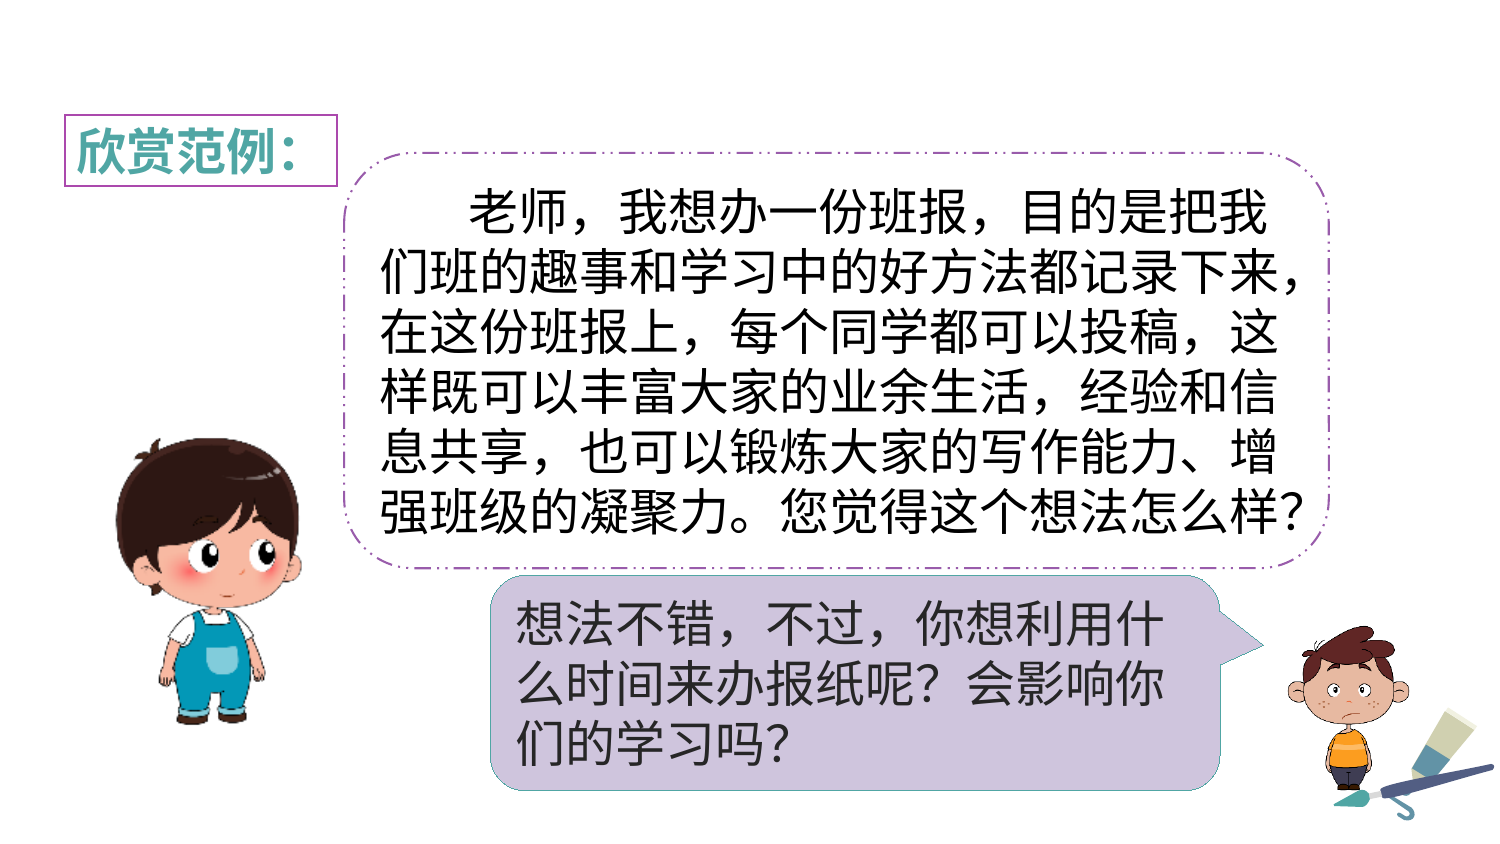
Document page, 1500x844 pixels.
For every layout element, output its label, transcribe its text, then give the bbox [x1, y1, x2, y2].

picture [64, 333, 325, 789]
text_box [1358, 708, 1481, 844]
text_box 老师，我想办一份班报，目的是把我们班的趣事和学习中的好方法都记录下来，在这份班报上，每个同学都可以投稿，这样既可以丰富大家的业余生活，经验和信息共享，也可以锻炼大家的写作能力、增强班级的凝聚力。您觉得这个想法怎么样？ [343, 151, 1330, 570]
text_box 欣赏范例： [64, 114, 338, 187]
picture [1257, 598, 1427, 820]
text_box 想法不错，不过，你想利用什么时间来办报纸呢？会影响你们的学习吗？ [490, 575, 1257, 791]
